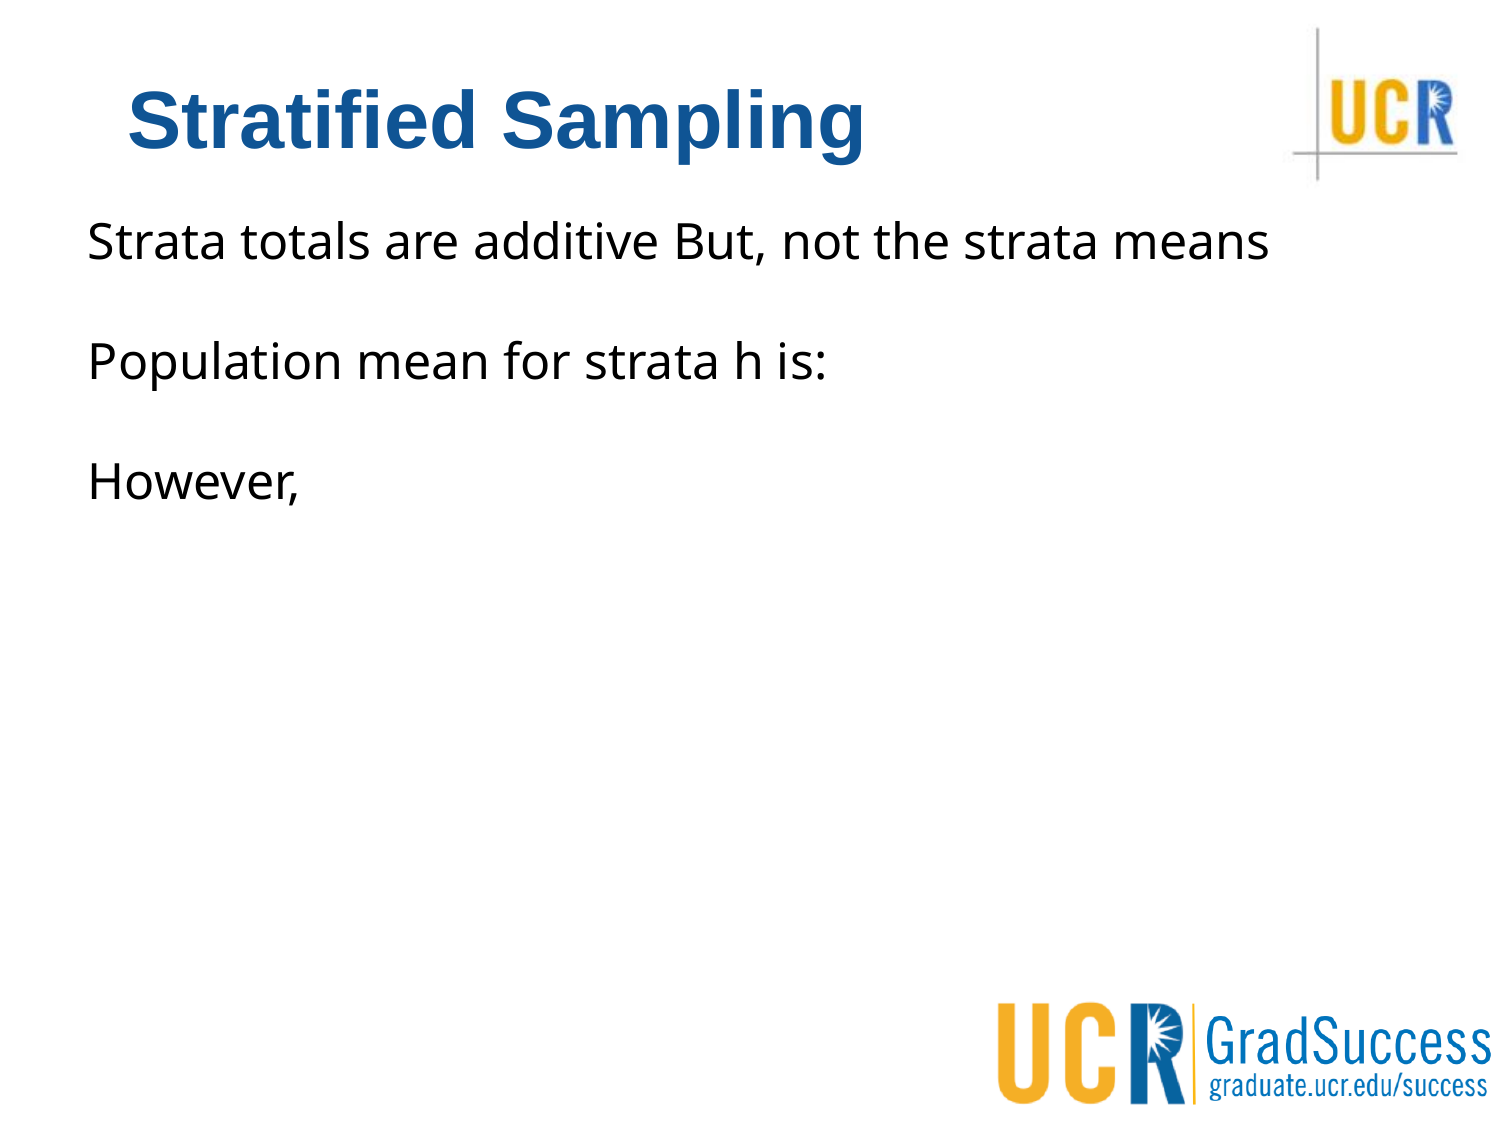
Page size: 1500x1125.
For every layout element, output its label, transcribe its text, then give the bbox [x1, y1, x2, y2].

title Stratified Sampling [112, 13, 1388, 172]
picture [1282, 0, 1500, 196]
